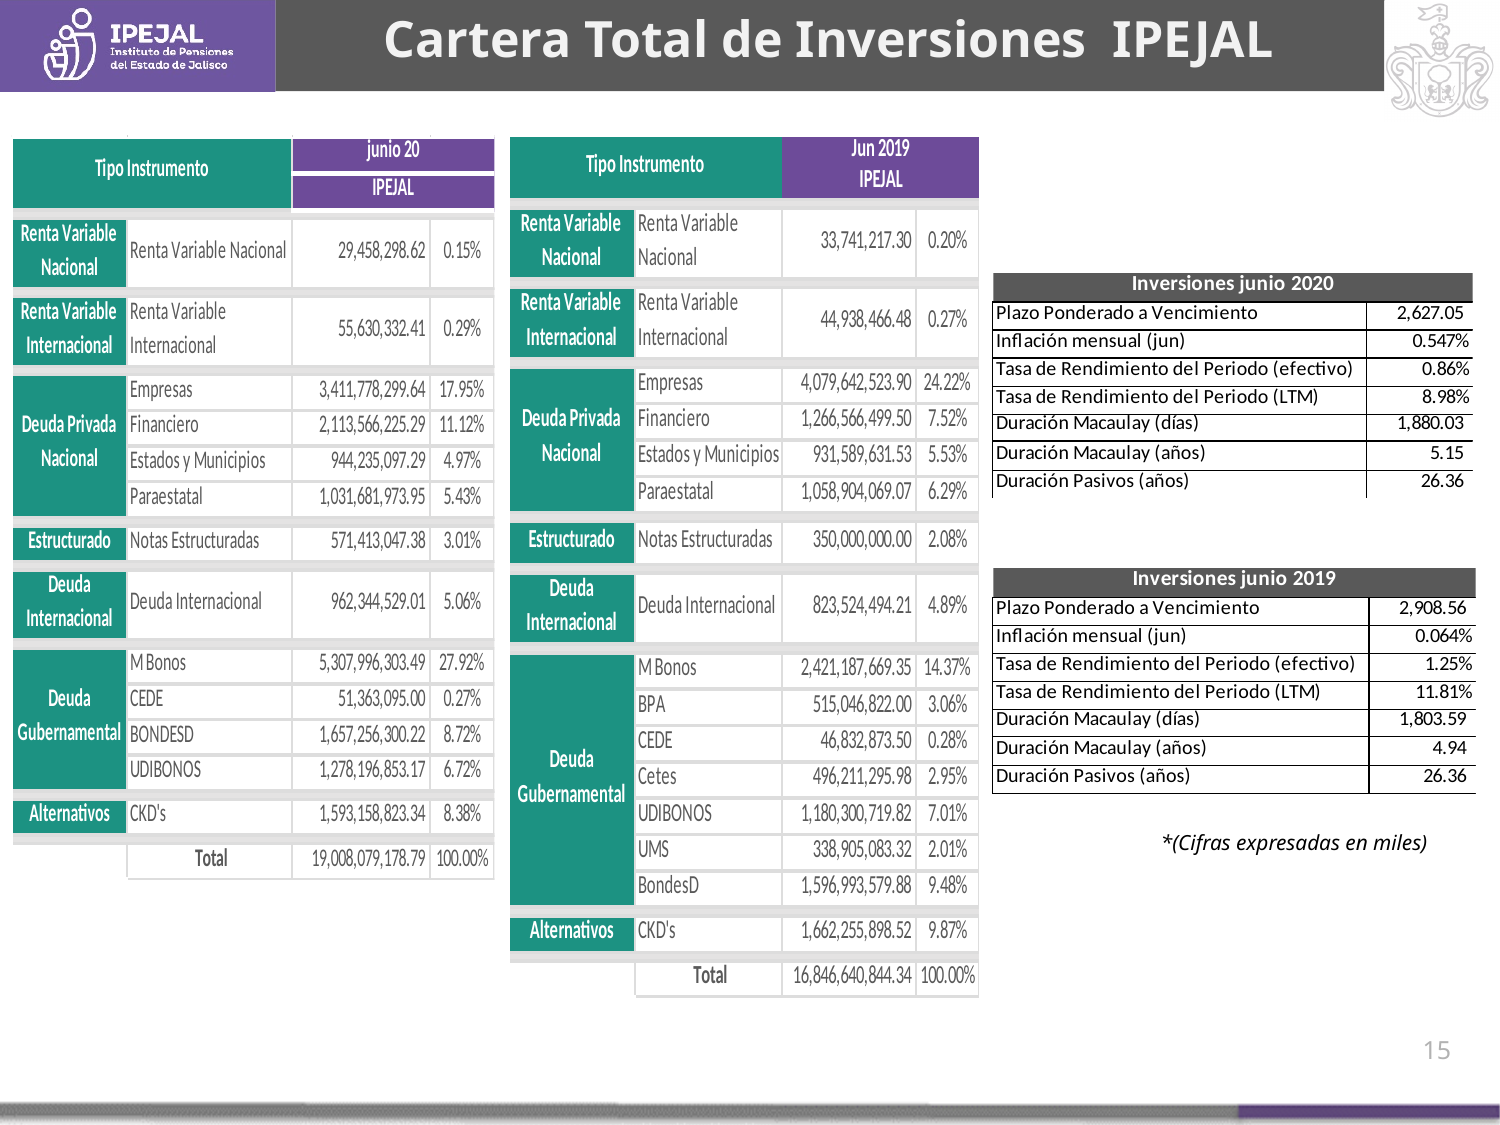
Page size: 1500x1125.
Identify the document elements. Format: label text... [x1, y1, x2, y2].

picture [507, 135, 981, 1000]
picture [992, 567, 1477, 795]
picture [0, 0, 276, 92]
picture [11, 135, 496, 881]
picture [991, 271, 1474, 500]
picture [0, 1096, 1500, 1125]
slide_number 15 [1398, 1019, 1467, 1080]
text_box *(Cifras expresadas en miles) [1146, 822, 1474, 862]
text_box Cartera Total de Inversiones IPEJAL [276, 0, 1382, 75]
